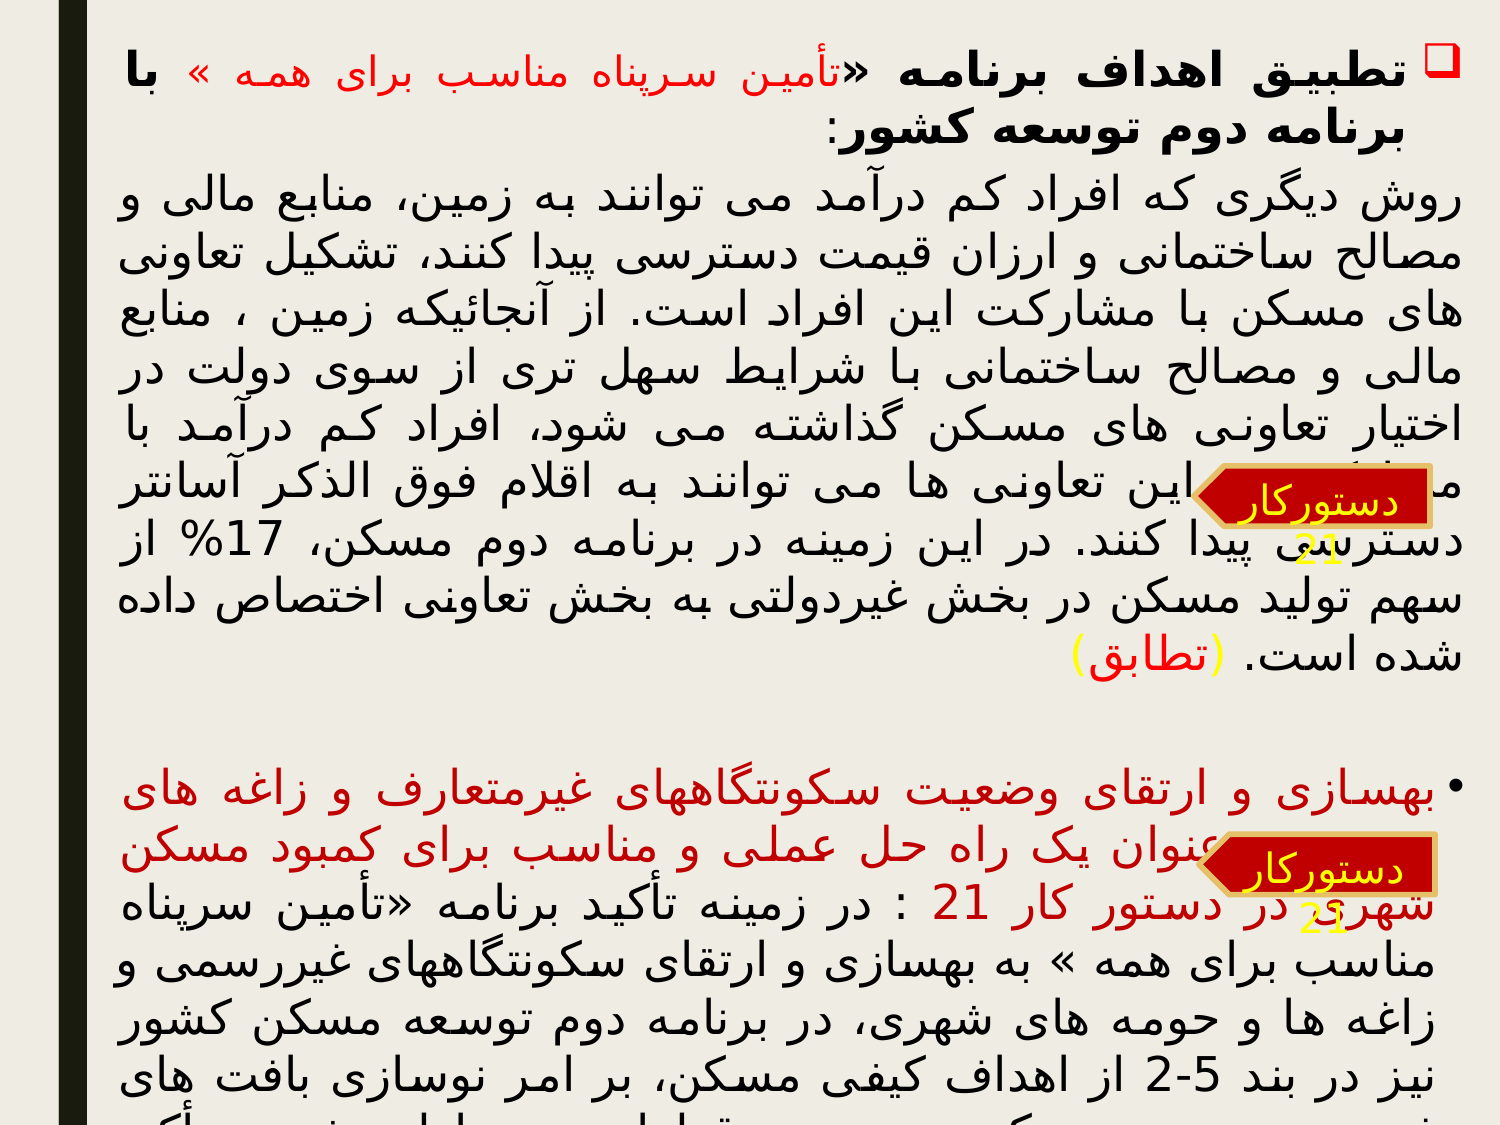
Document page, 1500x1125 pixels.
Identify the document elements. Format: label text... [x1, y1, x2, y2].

text_box تطبیق اهداف برنامه «تأمین سرپناه مناسب برای همه » با برنامه دوم توسعه کشور: روش دیگری که افراد کم درآمد می توانند به زمین، منابع مالی و مصالح ساختمانی و ارزان قیمت دسترسی پیدا کنند، تشکیل تعاونی های مسکن با مشارکت این افراد است. از آنجائیکه زمین ، منابع مالی و مصالح ساختمانی با شرایط سهل تری از سوی دولت در اختیار تعاونی های مسکن گذاشته می شود، افراد کم درآمد با مشارکت در این تعاونی ها می توانند به اقلام فوق الذکر آسانتر دسترسی پیدا کنند. در این زمینه در برنامه دوم مسکن، 17% از سهم تولید مسکن در بخش غیردولتی به بخش تعاونی اختصاص داده شده است. (تطابق) بهسازی و ارتقای وضعیت سکونتگاههای غیرمتعارف و زاغه های شهری به عنوان یک راه حل عملی و مناسب برای کمبود مسکن شهری در دستور کار 21 : در زمینه تأکید برنامه «تأمین سرپناه مناسب برای همه » به بهسازی و ارتقای سکونتگاههای غیررسمی و زاغه ها و حومه های شهری، در برنامه دوم توسعه مسکن کشور نیز در بند 5-2 از اهداف کیفی مسکن، بر امر نوسازی بافت های فرسوده موجود مسکونی و تجمیع قطعات در مناطق شهری تأکید شده است. (تطابق) توصیه تسهیل دستیابی افراد فقیر شهری و روستایی به سرپناه از طریق تصویب و بکارگیری برنامه های مسکن و سرمایه گذاری و مکانیزم های جدید متناسب با شرایط و وضعیت آنان : در این زمینه برنامه دوم مسکن، بر تقویت منابع مالی سیستم بانکی در بخش مسکن و ایجاد مؤسسات اعتباری و صندوق های سرمایه گذاری مسکن و جذب پس اندازهای خصوصی تأکید می کند. (تطابق) [100, 30, 1480, 1125]
text_box دستورکار 21 [1196, 831, 1438, 898]
text_box دستورکار 21 [1190, 463, 1433, 530]
